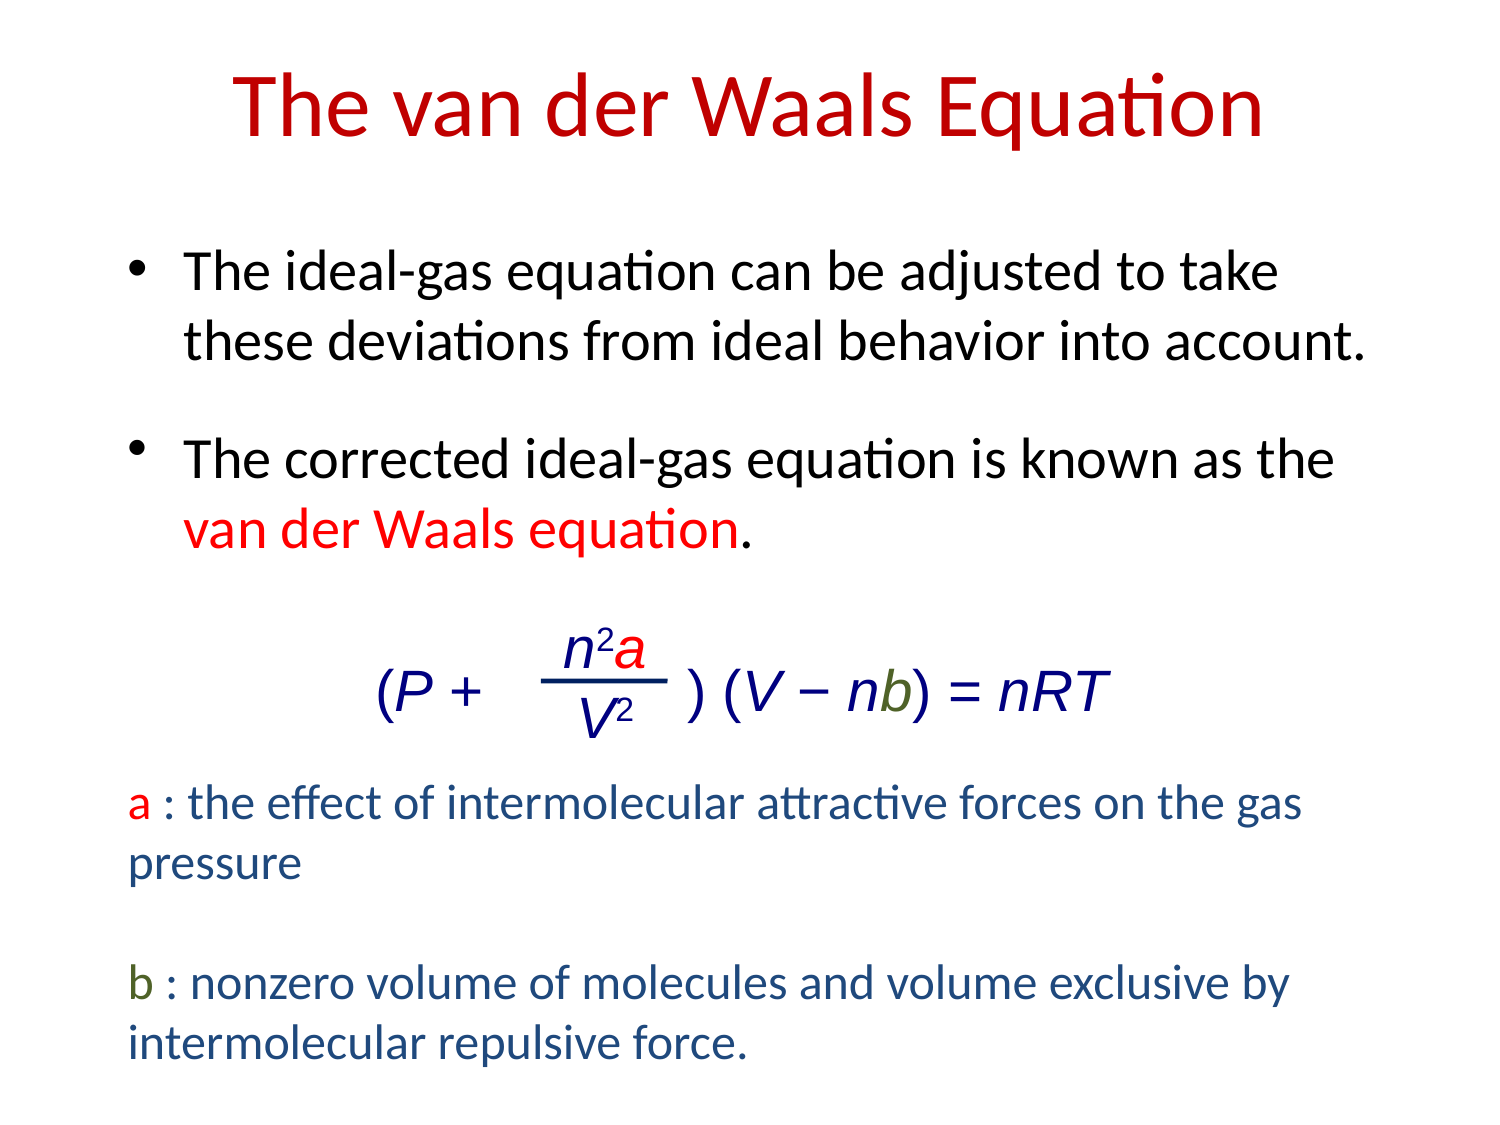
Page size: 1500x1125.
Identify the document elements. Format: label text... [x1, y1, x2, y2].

text_box The corrected ideal-gas equation is known as the van der Waals equation. [112, 412, 1388, 588]
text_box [376, 602, 1126, 760]
text_box a : the effect of intermolecular attractive forces on the gas pressure b : nonzero volume of molecules and volume exclusive by intermolecular repulsive force. [112, 762, 1350, 1078]
text_box The van der Waals Equation [112, 37, 1388, 225]
text_box The ideal-gas equation can be adjusted to take these deviations from ideal behavior into account. [112, 225, 1388, 412]
